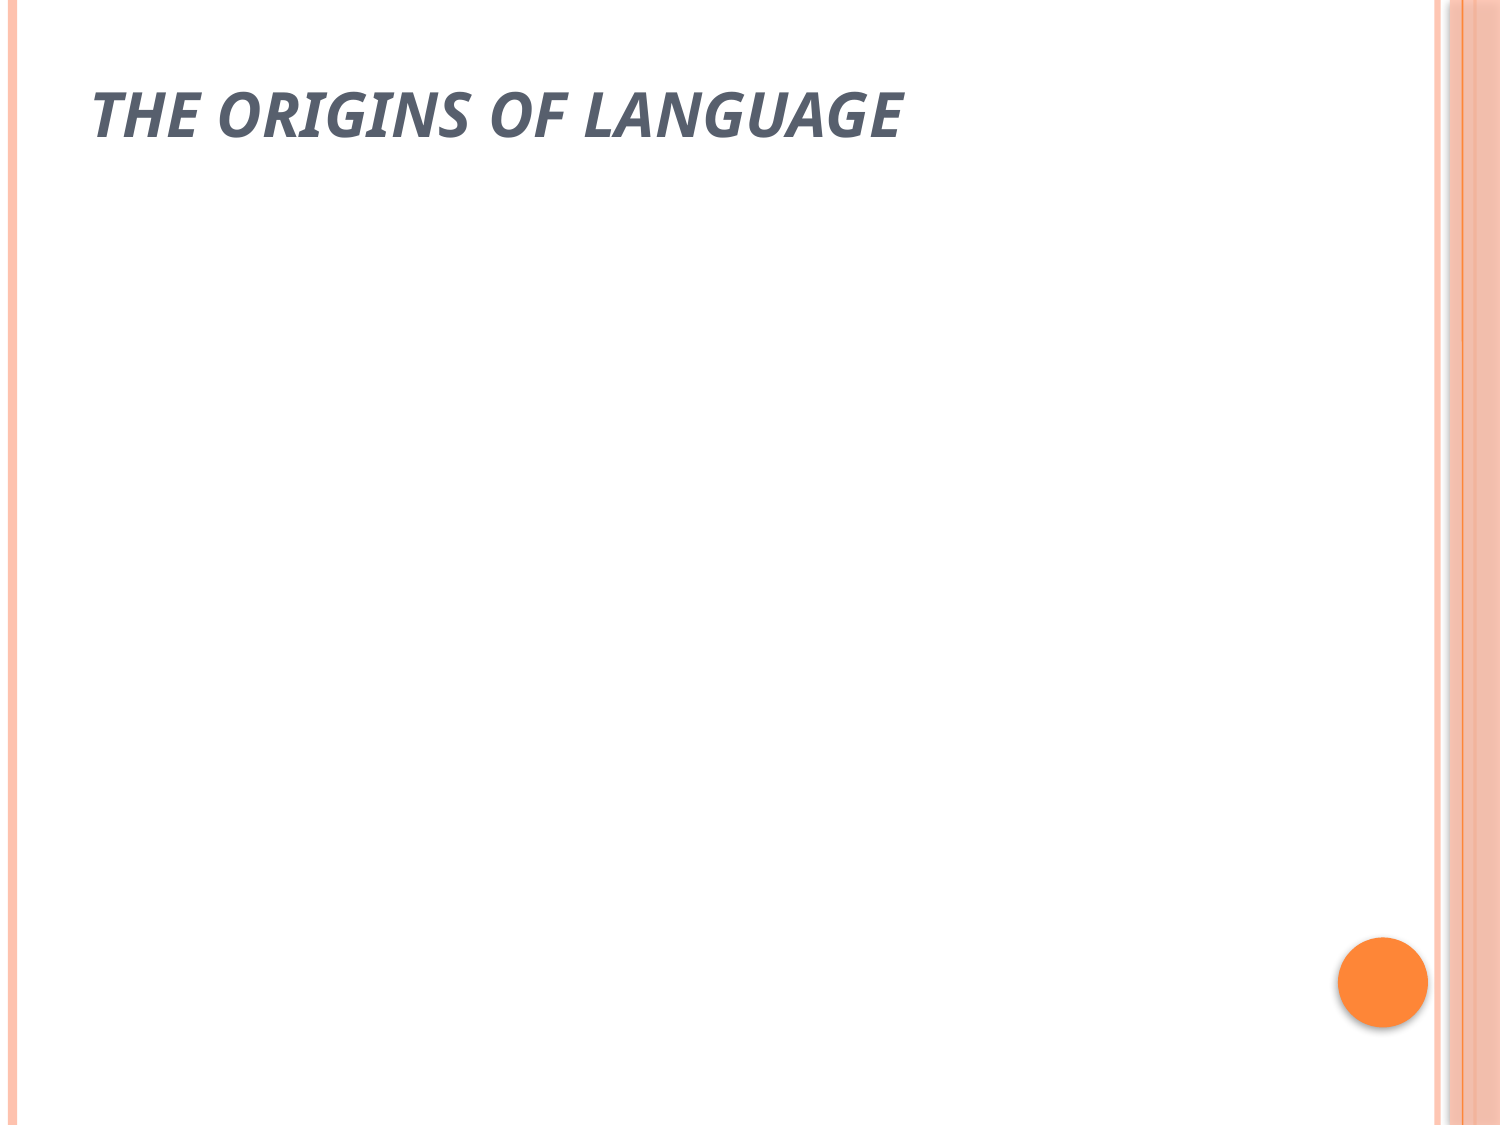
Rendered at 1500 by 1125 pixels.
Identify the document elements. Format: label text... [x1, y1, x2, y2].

title The origins of language [75, 45, 1300, 233]
